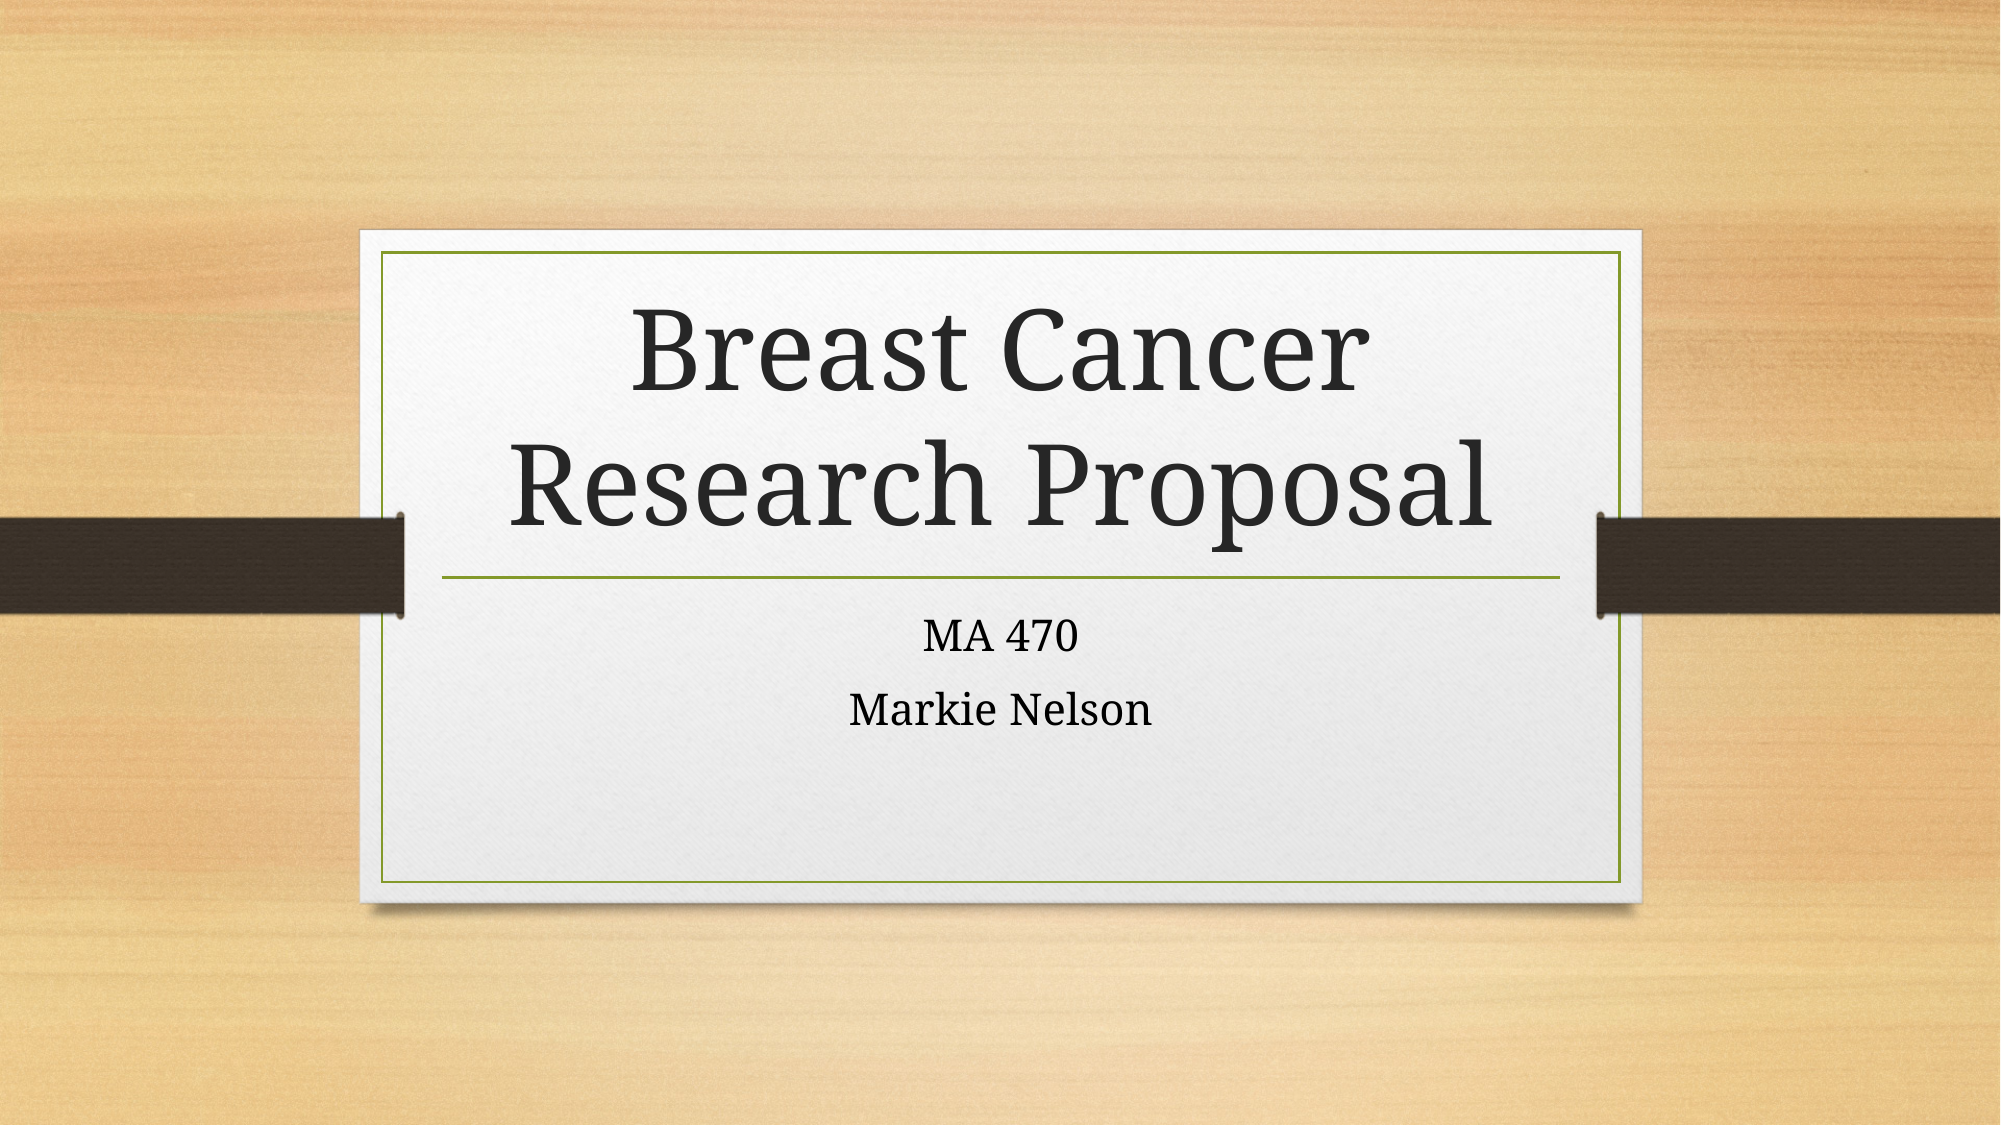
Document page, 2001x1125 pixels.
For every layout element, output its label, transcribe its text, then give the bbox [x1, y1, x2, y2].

title Breast Cancer Research Proposal [441, 306, 1560, 556]
picture [0, 0, 2001, 1125]
subtitle MA 470 Markie Nelson [441, 600, 1560, 817]
